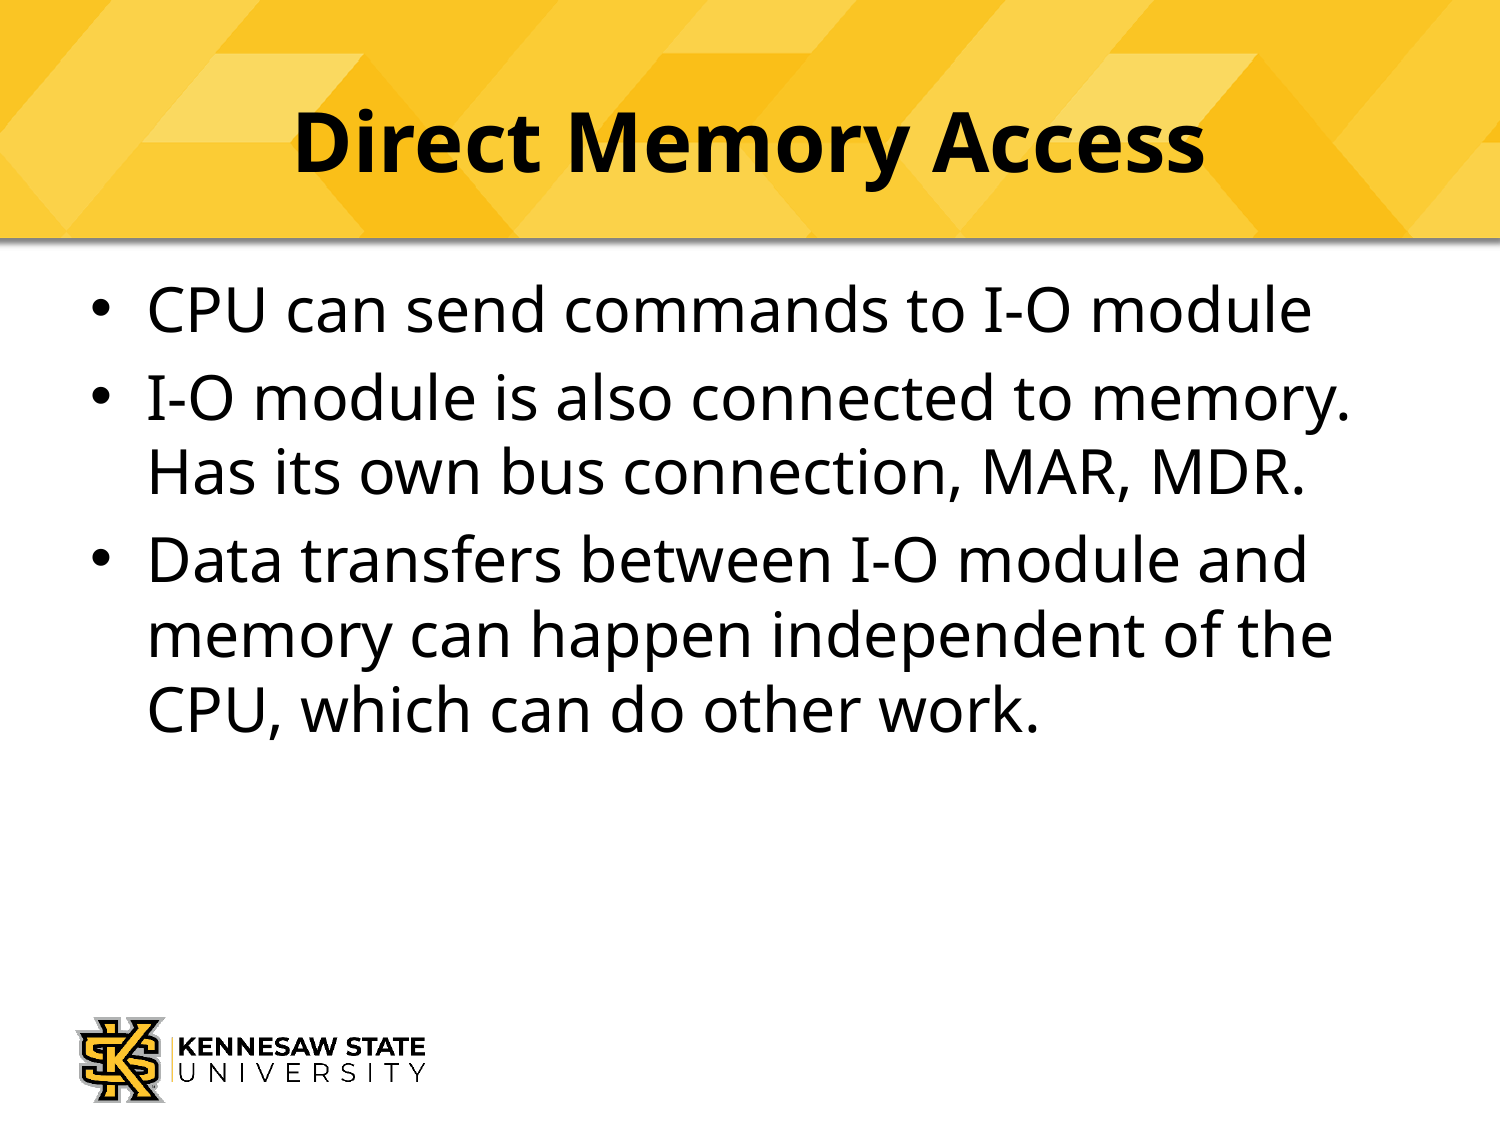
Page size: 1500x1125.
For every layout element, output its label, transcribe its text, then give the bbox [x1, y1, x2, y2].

list CPU can send commands to I-O module I-O module is also connected to memory. Has its own bus connection, MAR, MDR. Data transfers between I-O module and memory can happen independent of the CPU, which can do other work. [75, 262, 1425, 1005]
picture [0, 0, 1500, 251]
picture [75, 1017, 425, 1103]
title Direct Memory Access [75, 45, 1425, 233]
